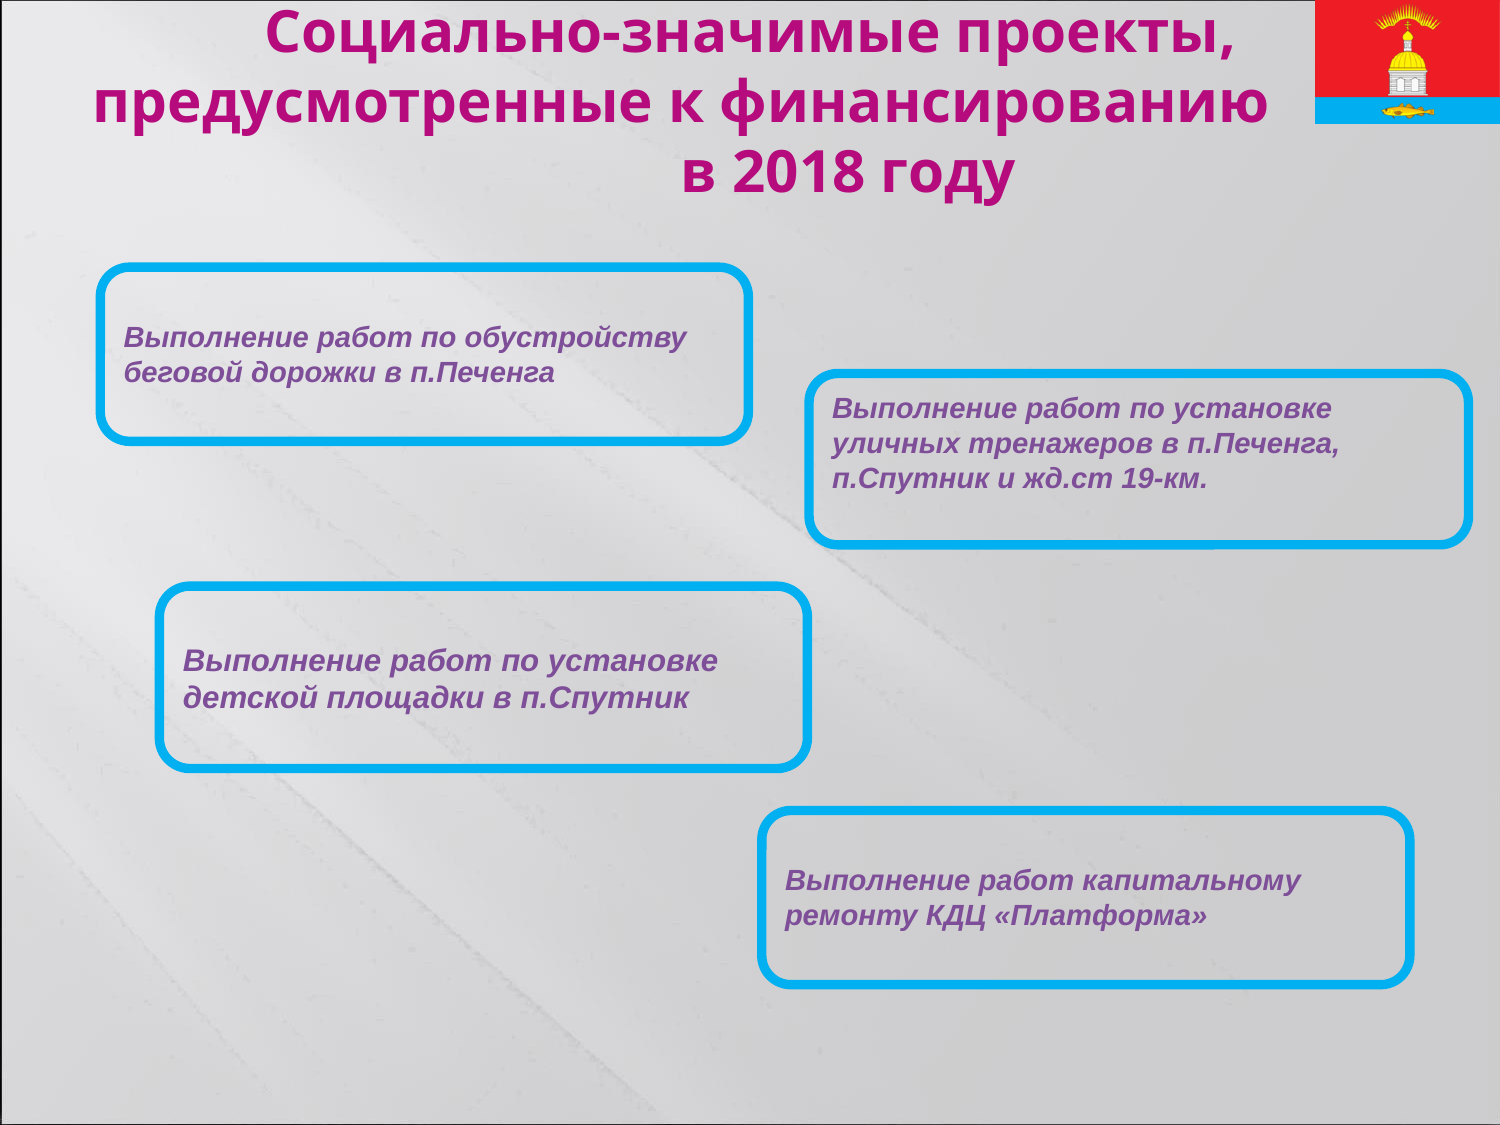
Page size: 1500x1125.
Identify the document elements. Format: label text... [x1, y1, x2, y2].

picture [1383, 104, 1433, 118]
picture [0, 0, 1500, 1125]
title Социально-значимые проекты, предусмотренные к финансированию в 2018 году [75, 26, 1425, 173]
text_box Выполнение работ по установке детской площадки в п.Спутник [159, 586, 808, 769]
text_box Выполнение работ капитальному ремонту КДЦ «Платформа» [761, 810, 1410, 985]
text_box Выполнение работ по установке уличных тренажеров в п.Печенга, п.Спутник и жд.ст 19-км. [809, 373, 1469, 545]
text_box Выполнение работ по обустройству беговой дорожки в п.Печенга [100, 267, 749, 442]
